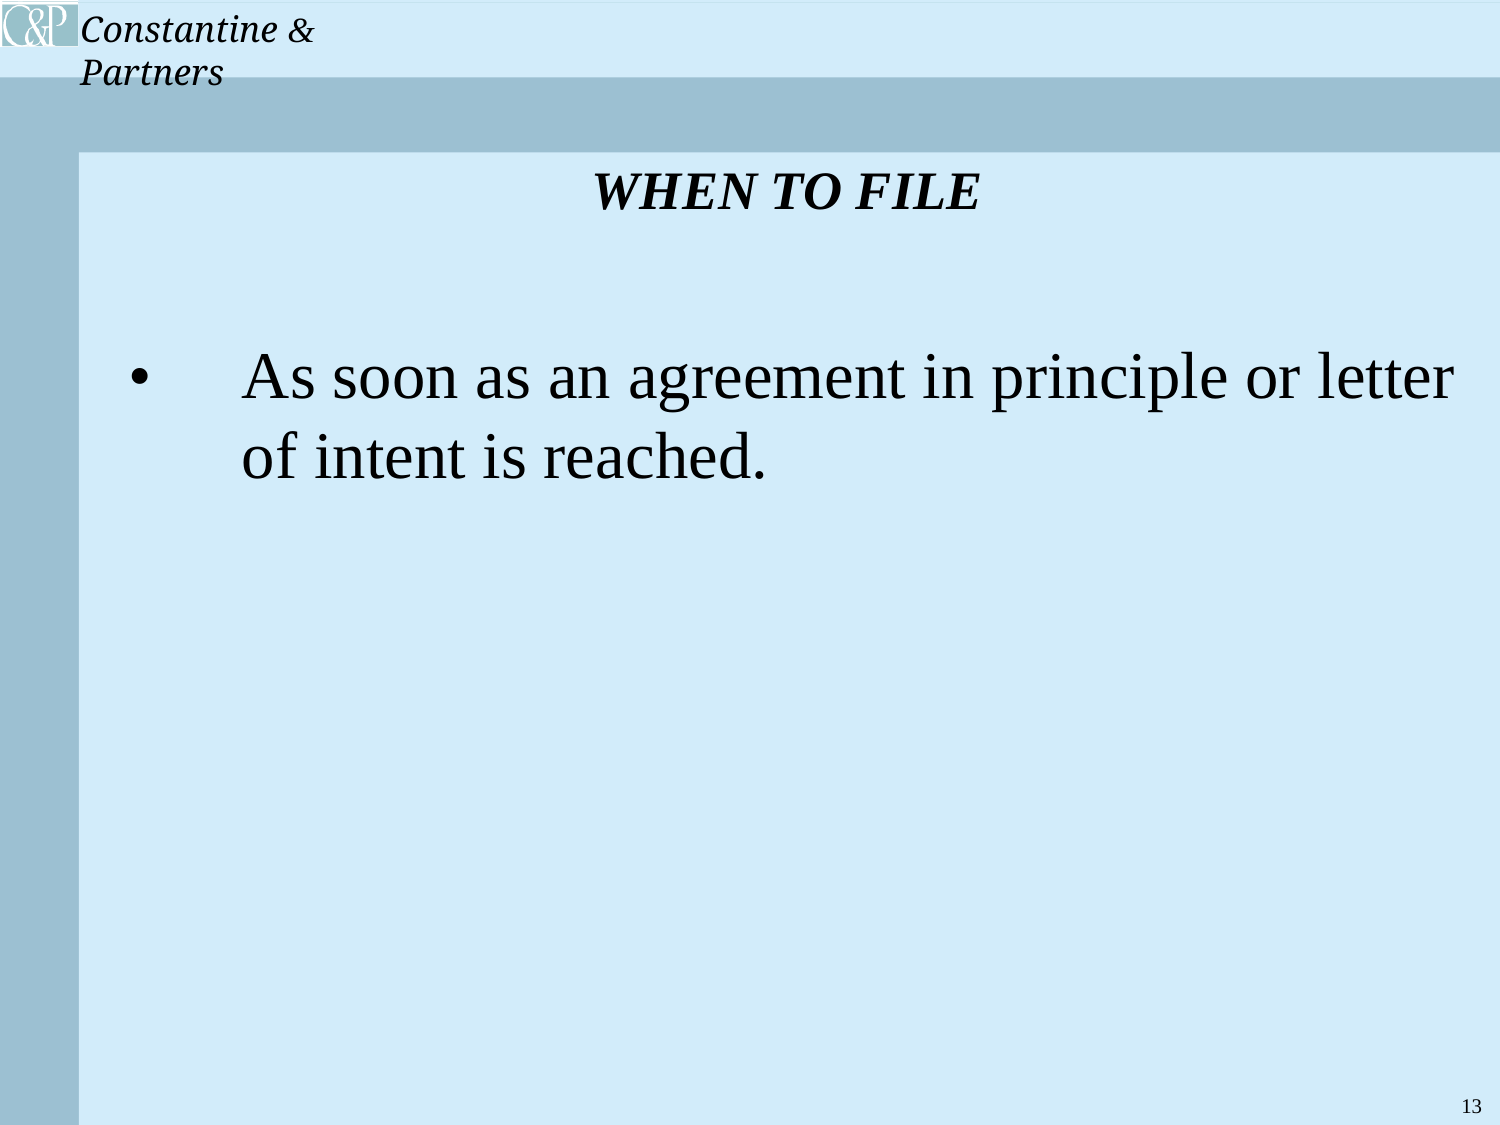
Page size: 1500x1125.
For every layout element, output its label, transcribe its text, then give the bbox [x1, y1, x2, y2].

text_box • As soon as an agreement in principle or letter of intent is reached. [74, 324, 1500, 560]
text_box WHEN TO FILE [74, 147, 1500, 228]
